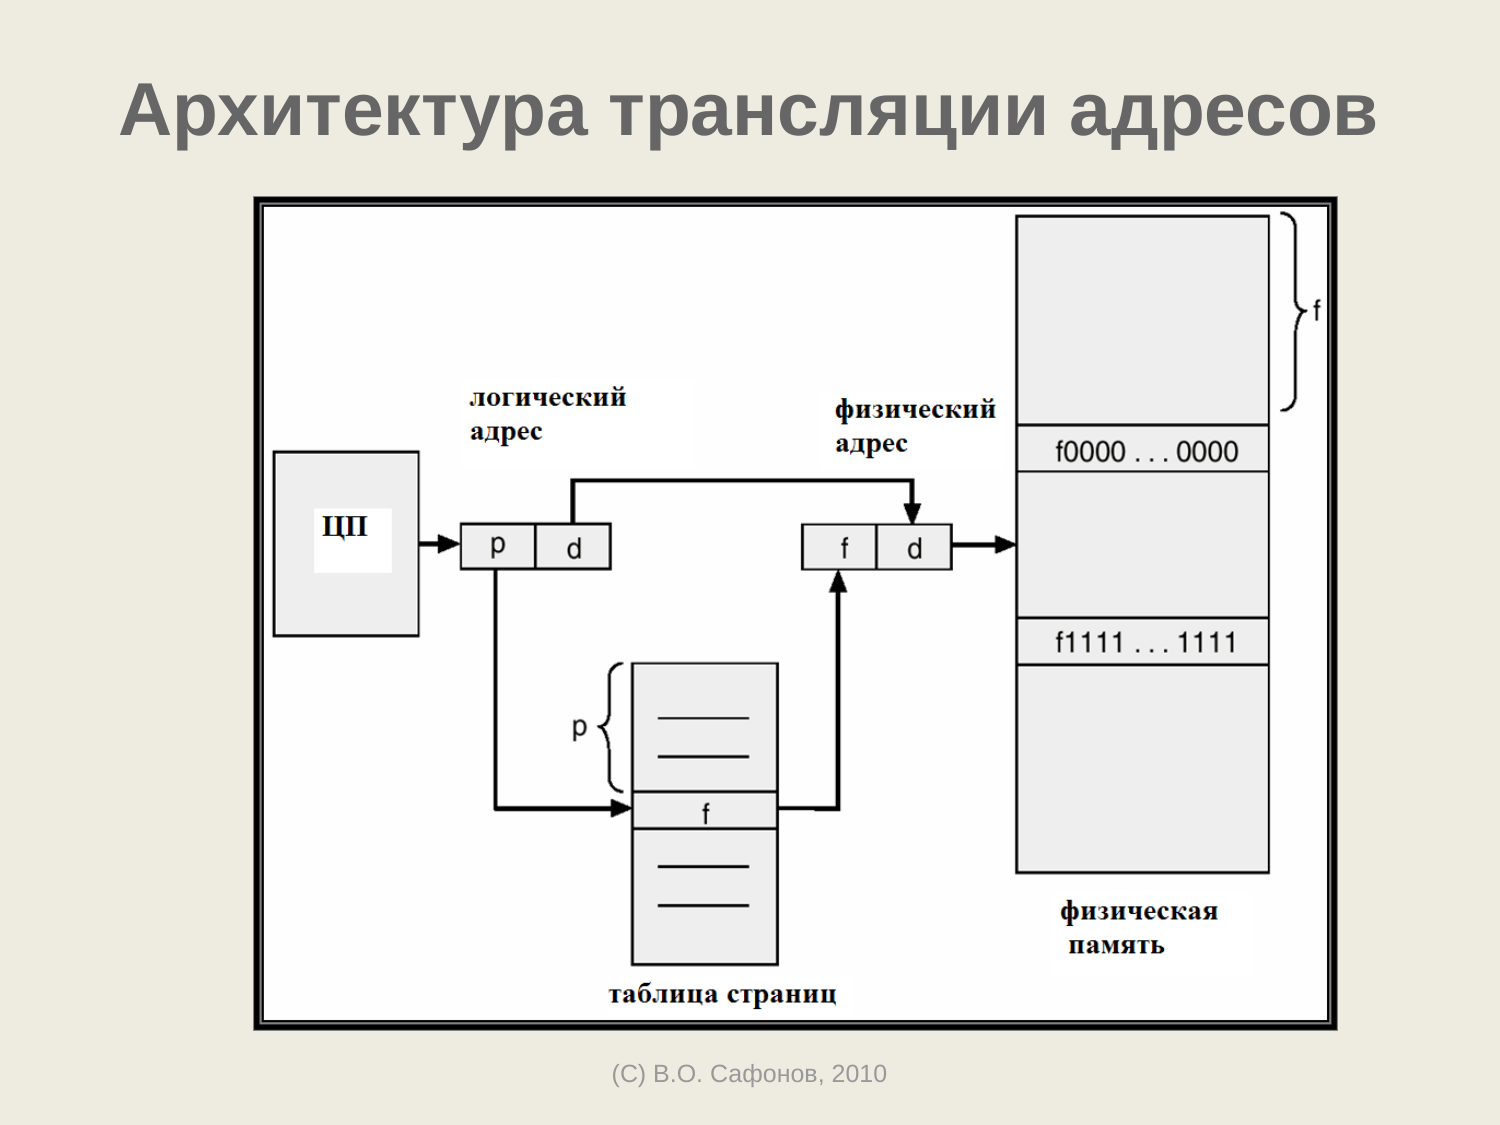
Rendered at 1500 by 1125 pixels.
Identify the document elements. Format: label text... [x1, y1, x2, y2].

picture [253, 196, 1338, 1032]
title Архитектура трансляции адресов [74, 49, 1424, 162]
footer (C) В.О. Сафонов, 2010 [512, 1042, 988, 1103]
